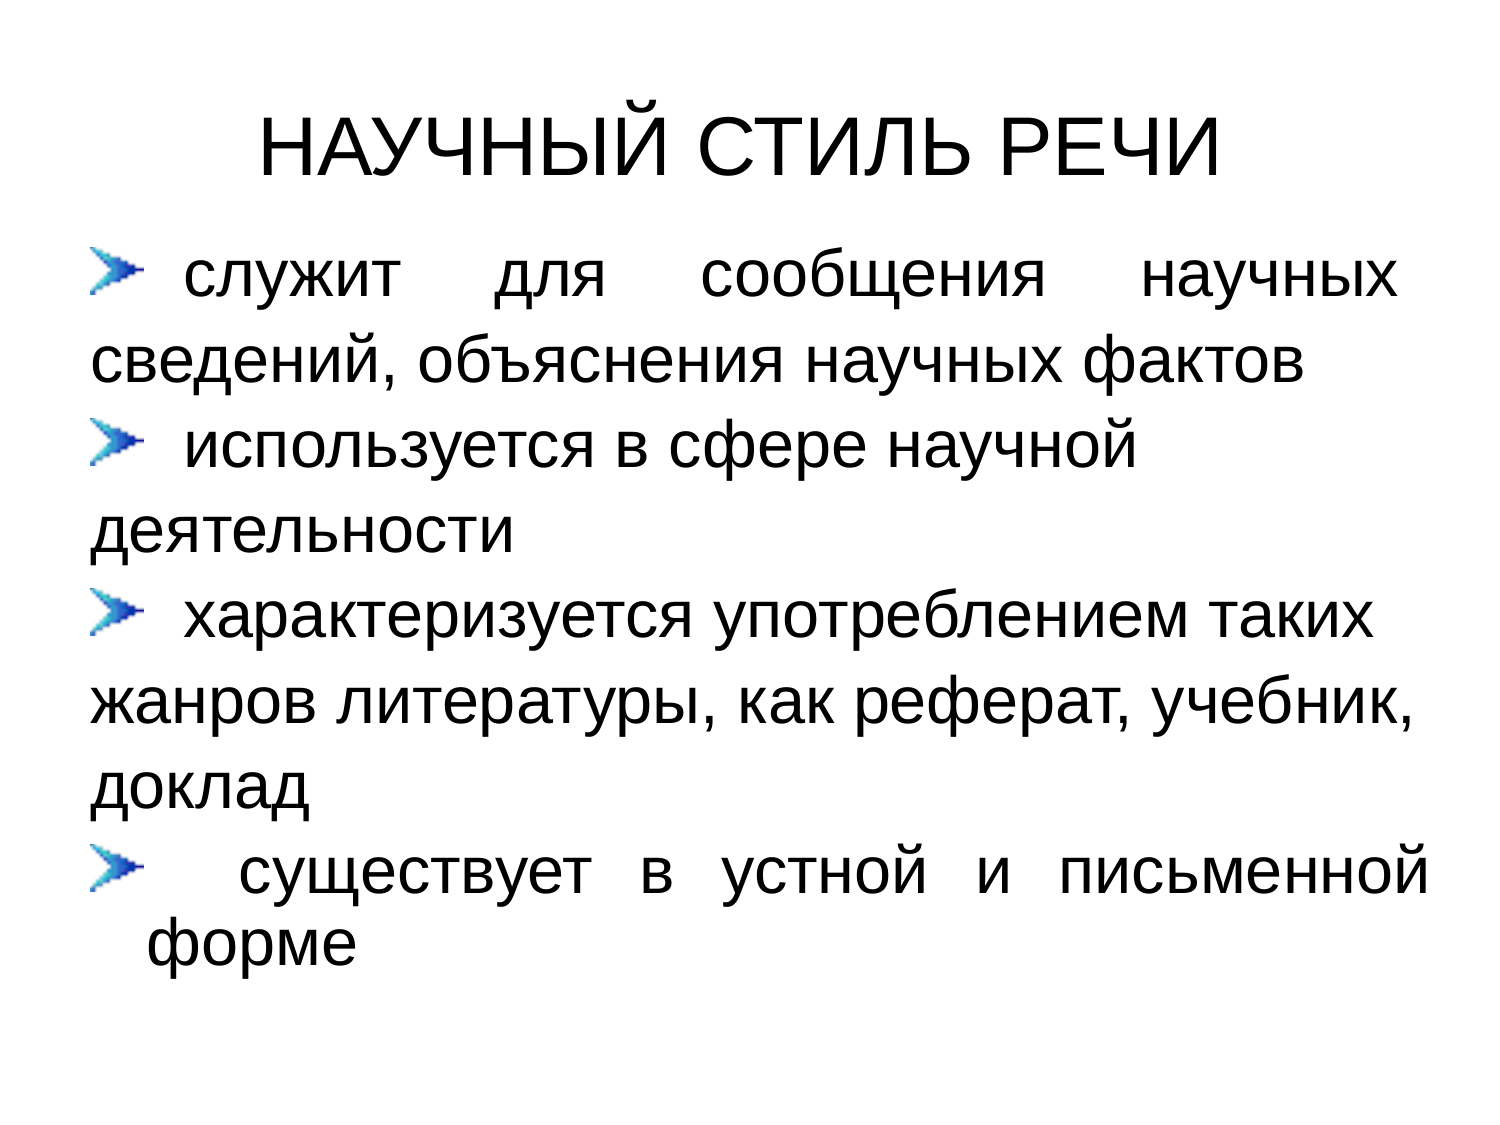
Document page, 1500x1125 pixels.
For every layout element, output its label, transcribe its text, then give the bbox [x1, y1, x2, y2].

picture [90, 844, 144, 892]
picture [90, 247, 144, 295]
picture [90, 588, 144, 636]
picture [90, 418, 144, 466]
title НАУЧНЫЙ СТИЛЬ РЕЧИ [75, 45, 1425, 231]
list служит для сообщения научных сведений, объяснения научных фактов используется в сфере научной деятельности характеризуется употреблением таких жанров литературы, как реферат, учебник, доклад существует в устной и письменной форме [75, 231, 1447, 1047]
